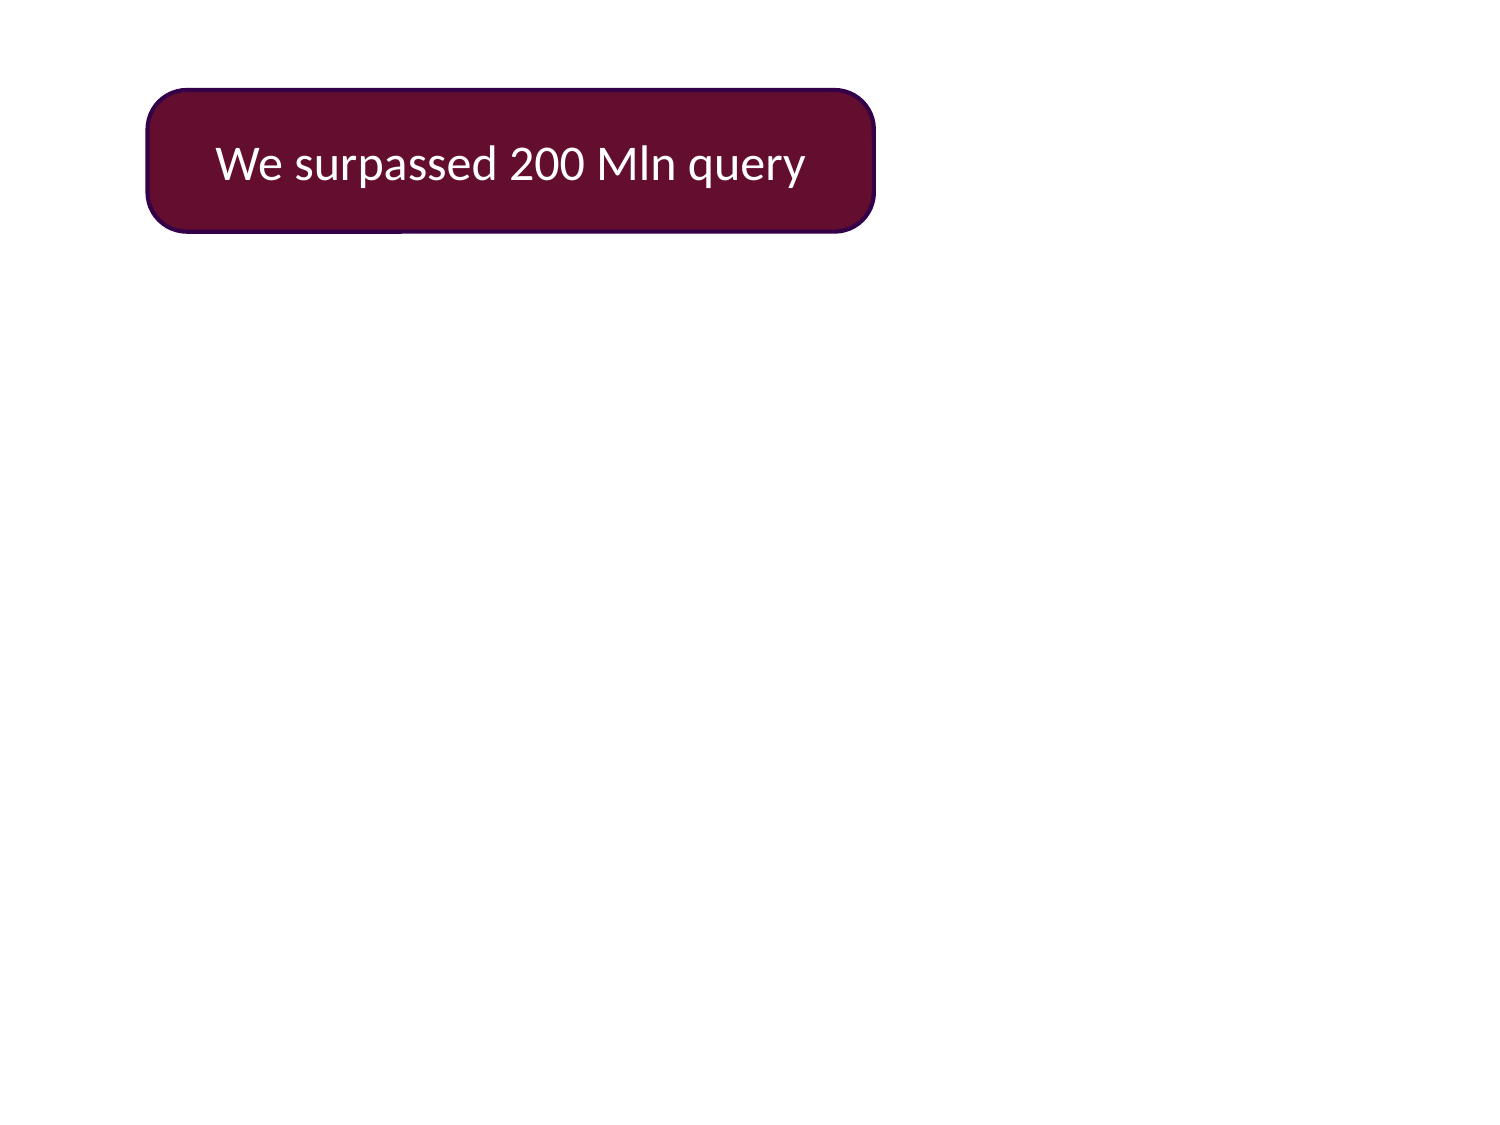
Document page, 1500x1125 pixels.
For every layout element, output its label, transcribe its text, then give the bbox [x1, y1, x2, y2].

text_box We surpassed 200 Mln query [147, 90, 874, 232]
